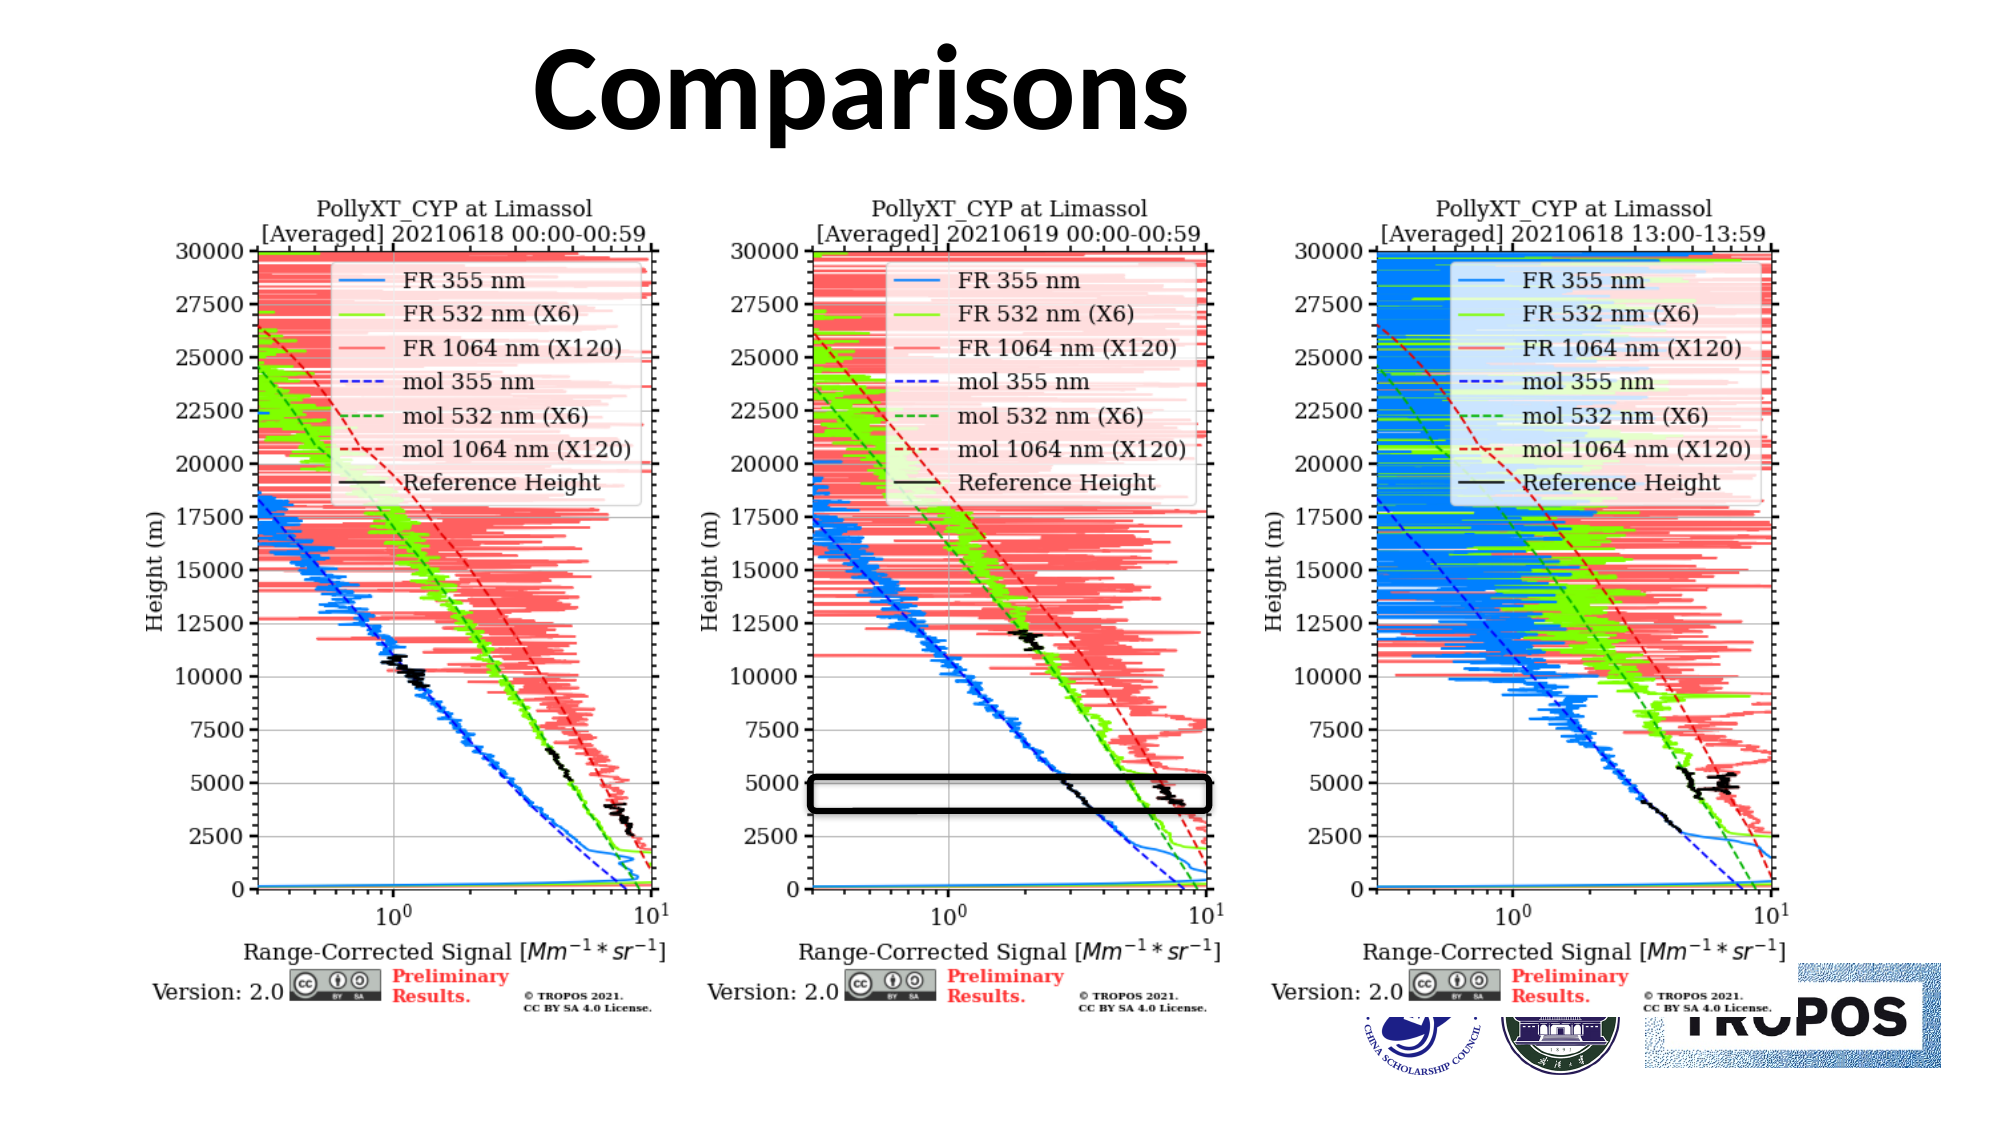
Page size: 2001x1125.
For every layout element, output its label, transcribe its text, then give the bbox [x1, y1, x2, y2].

picture [1645, 963, 1941, 1068]
title Comparisons [0, 0, 1725, 180]
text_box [145, 165, 1798, 1017]
picture [1317, 1017, 1620, 1075]
